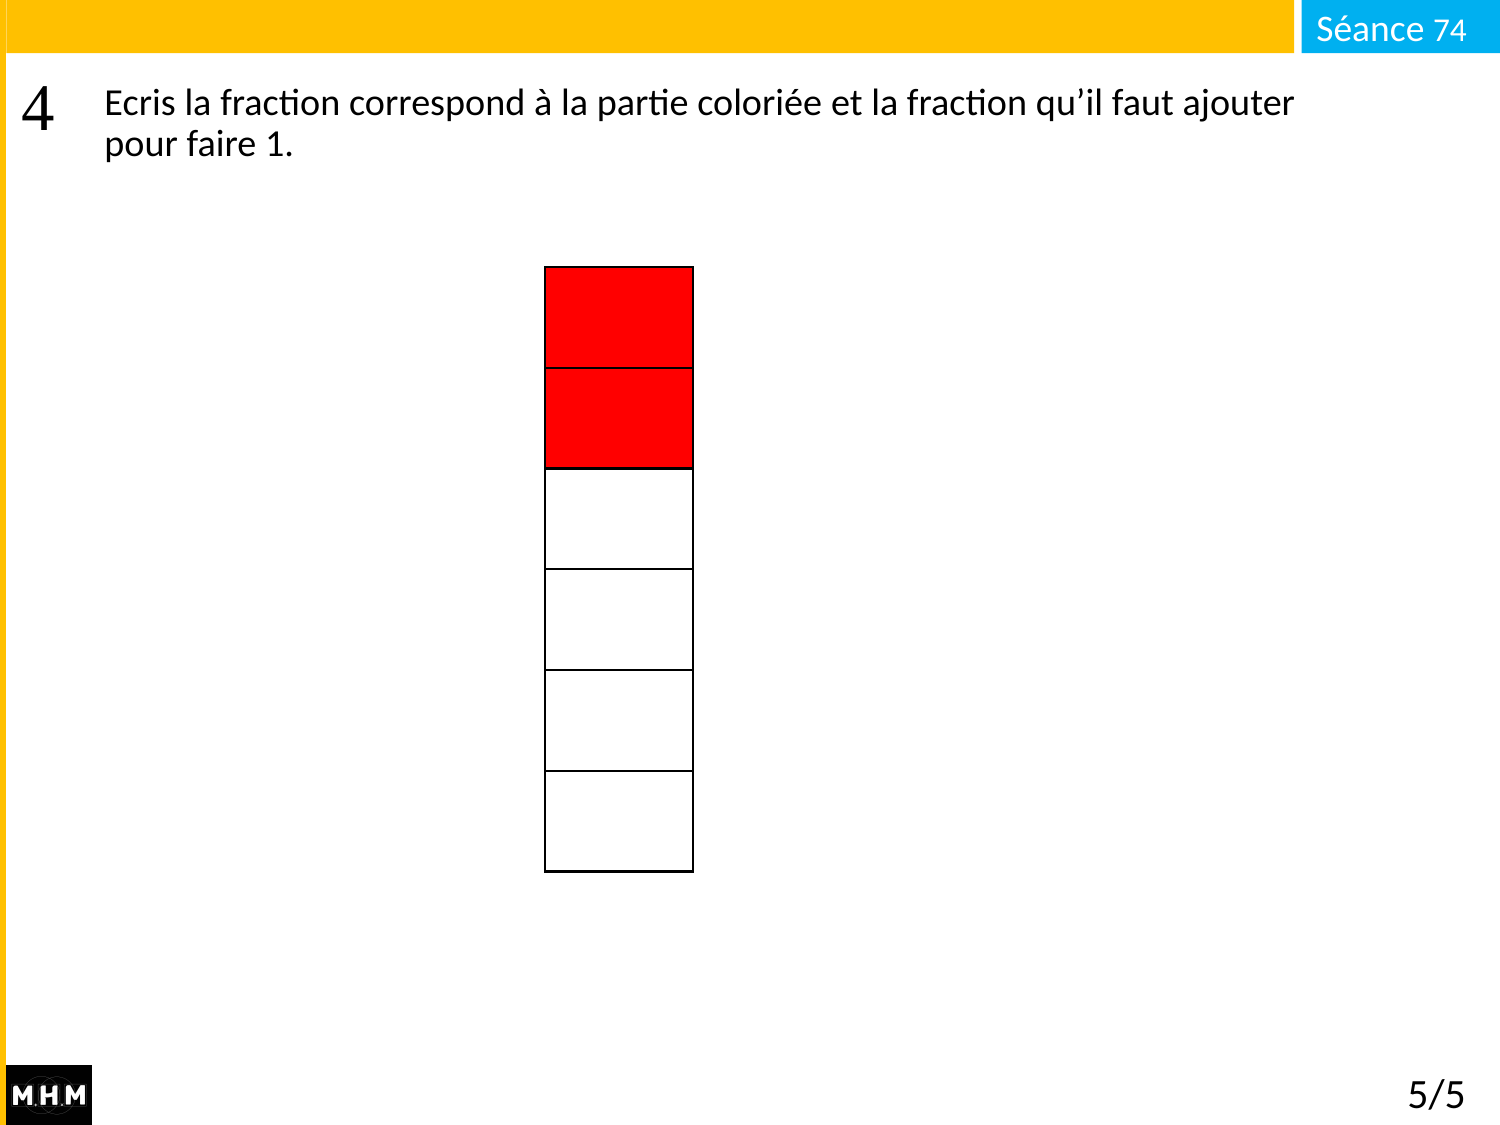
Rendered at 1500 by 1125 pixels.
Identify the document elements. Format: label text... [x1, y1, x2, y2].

title Ecris la fraction correspond à la partie coloriée et la fraction qu’il faut ajouter pour faire 1. [89, 74, 1384, 174]
list 5/5 [1373, 1064, 1500, 1125]
picture [6, 1065, 92, 1125]
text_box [316, 495, 922, 643]
